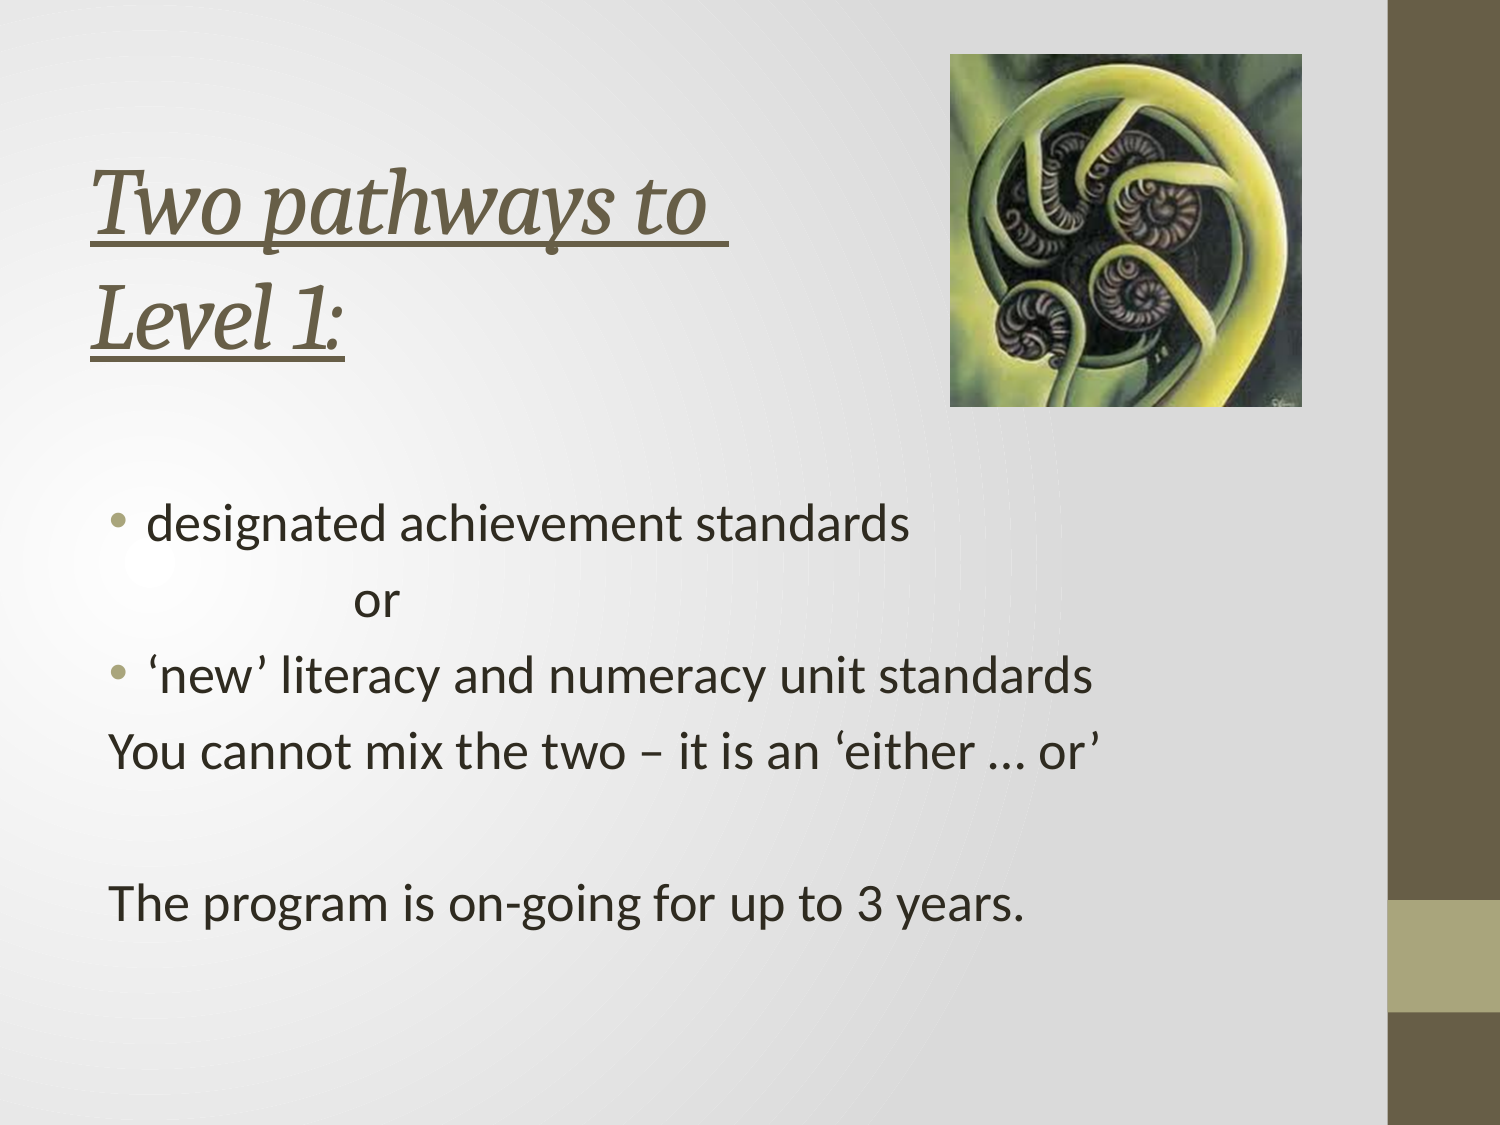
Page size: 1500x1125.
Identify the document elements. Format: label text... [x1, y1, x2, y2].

picture [950, 53, 1303, 408]
title Two pathways to Level 1: [75, 45, 1325, 233]
list designated achievement standards or ‘new’ literacy and numeracy unit standards You cannot mix the two – it is an ‘either … or’ The program is on-going for up to 3 years. [75, 262, 1325, 1050]
